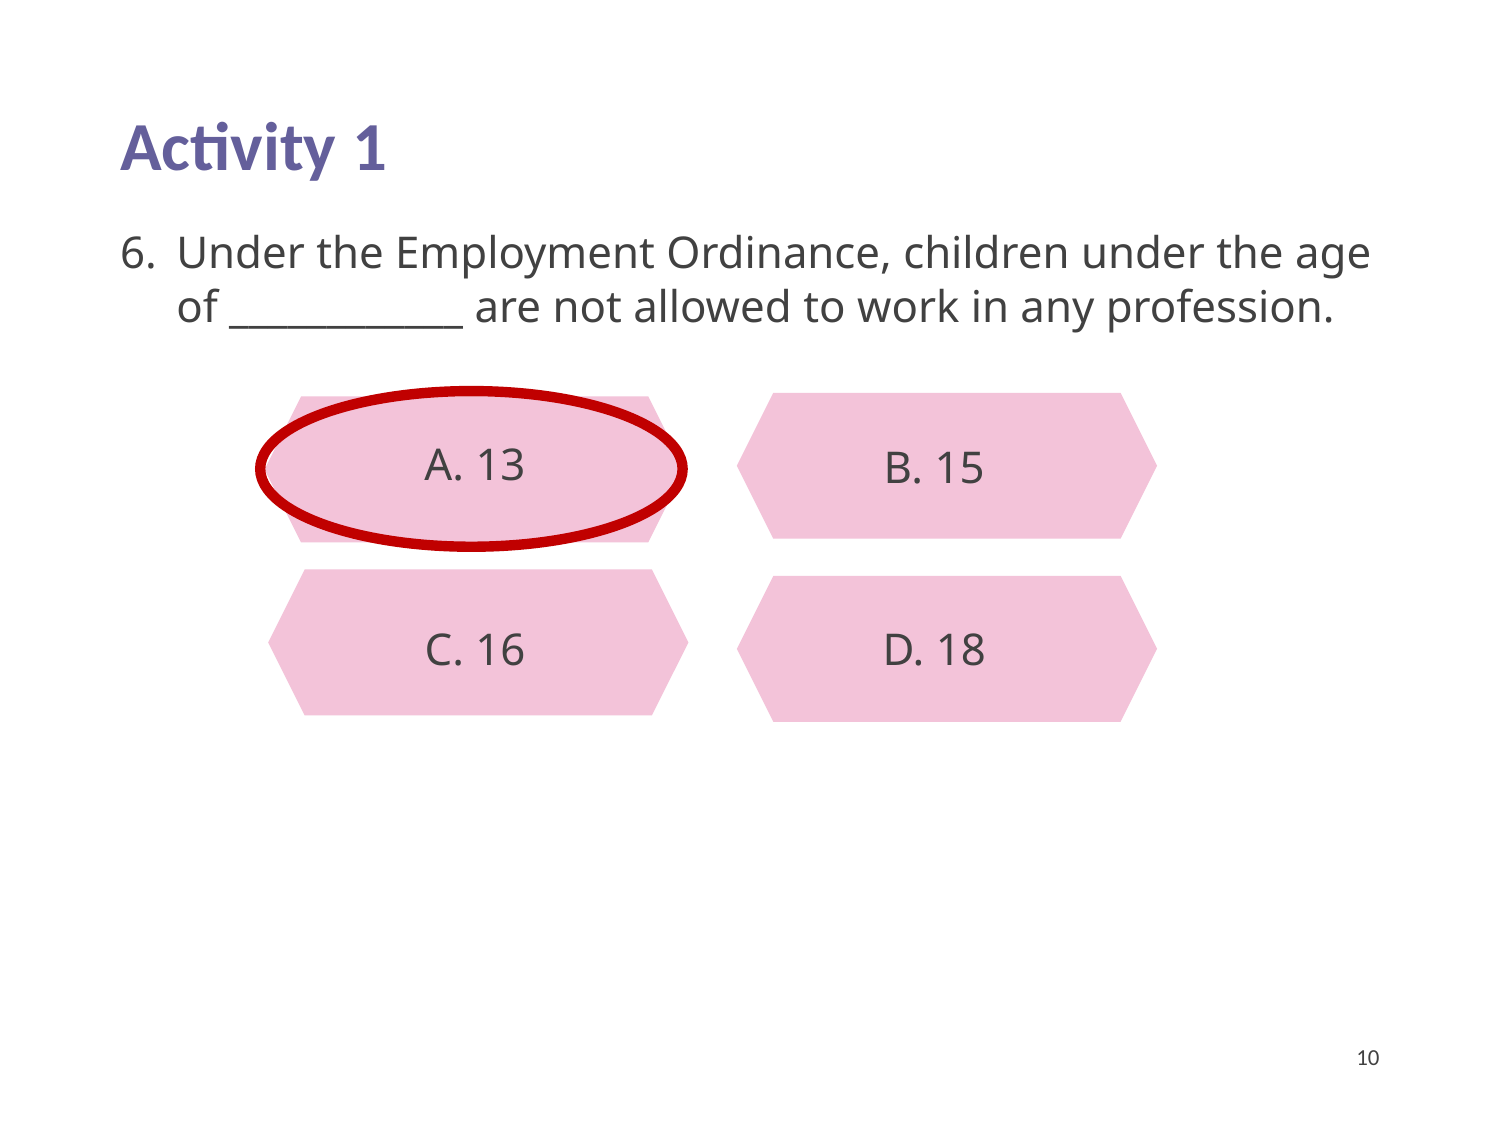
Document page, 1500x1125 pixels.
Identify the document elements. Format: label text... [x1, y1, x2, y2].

text_box [279, 502, 406, 544]
list Under the Employment Ordinance, children under the age of ____________ are not allowed to work in any profession. [119, 222, 1381, 817]
text_box C. 16 [346, 611, 604, 684]
text_box [682, 464, 686, 477]
text_box D. 18 [804, 611, 1065, 684]
text_box [267, 568, 690, 717]
text_box [536, 490, 676, 544]
text_box [736, 575, 1158, 723]
text_box [260, 391, 683, 547]
text_box [280, 395, 397, 435]
text_box B. 15 [817, 429, 1052, 503]
list Activity 1 [119, 113, 1382, 215]
text_box [736, 392, 1158, 540]
text_box [546, 395, 674, 445]
slide_number 10 [1353, 1044, 1381, 1071]
